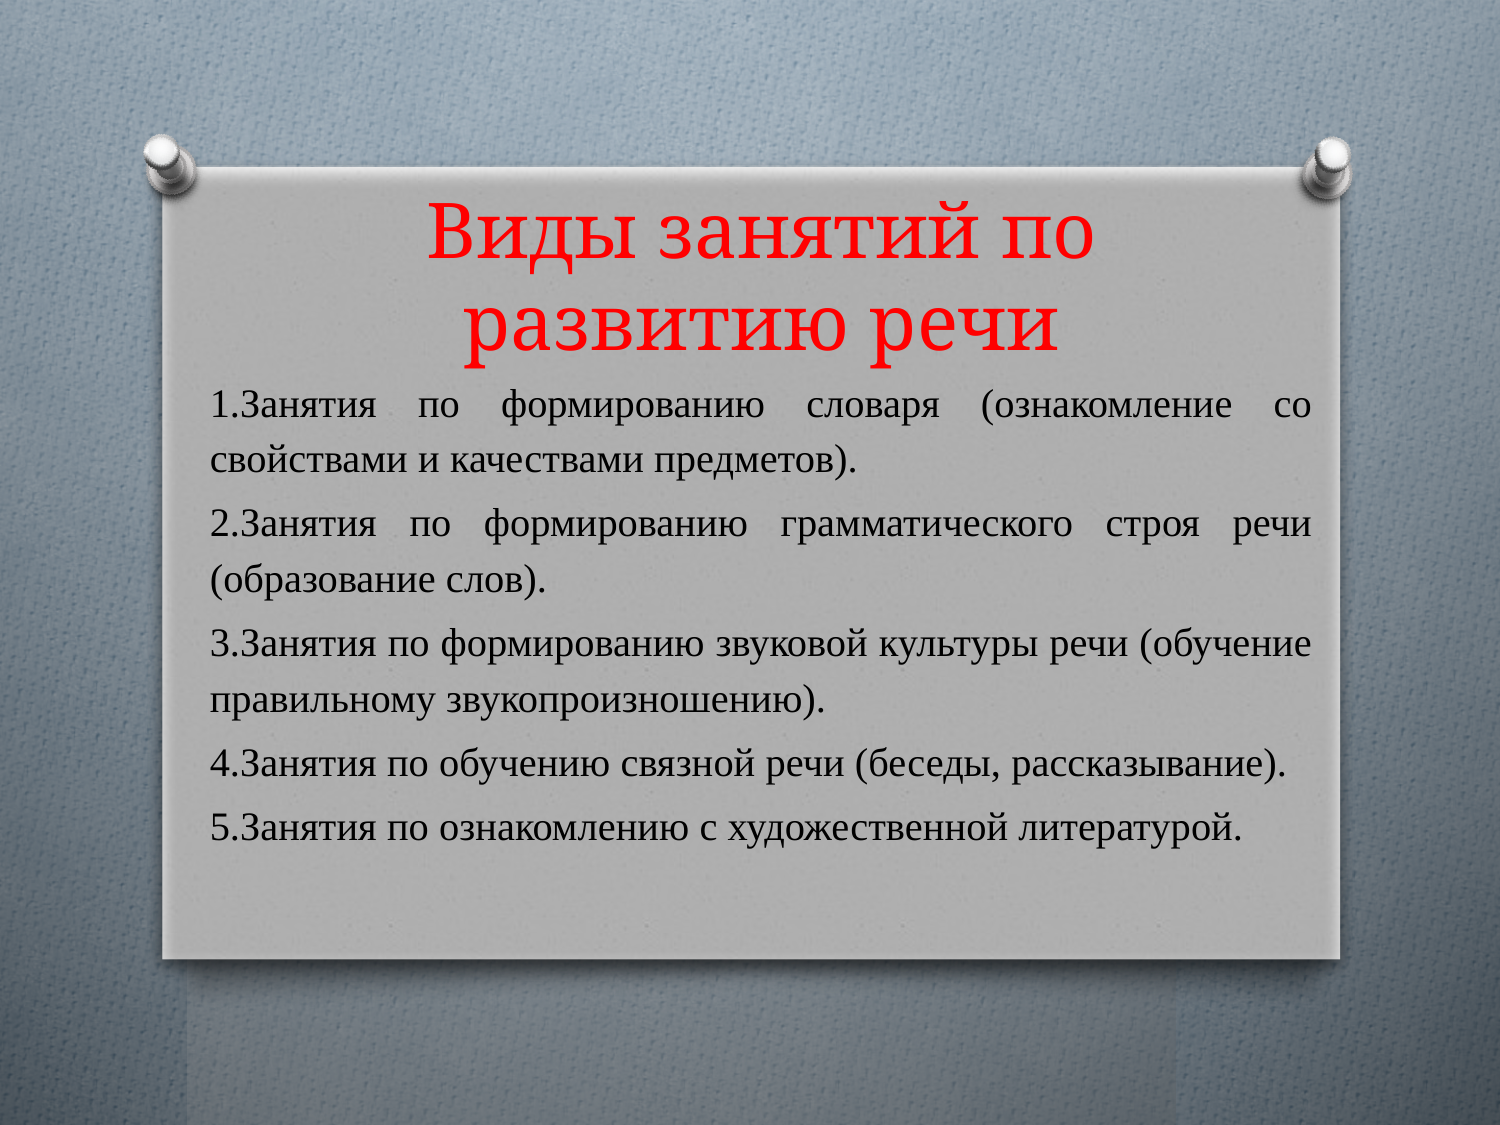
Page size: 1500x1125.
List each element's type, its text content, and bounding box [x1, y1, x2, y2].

picture [112, 100, 235, 224]
picture [1274, 109, 1396, 230]
title Виды занятий по развитию речи [218, 172, 1306, 361]
subtitle 1.Занятия по формированию словаря (ознакомление со свойствами и качествами предметов). 2.Занятия по формированию грамматического строя речи (образование слов). 3.Занятия по формированию звуковой культуры речи (обучение правильному звукопроизношению). 4.Занятия по обучению связной речи (беседы, рассказывание). 5.Занятия по ознакомлению с художественной литературой. [194, 361, 1329, 929]
